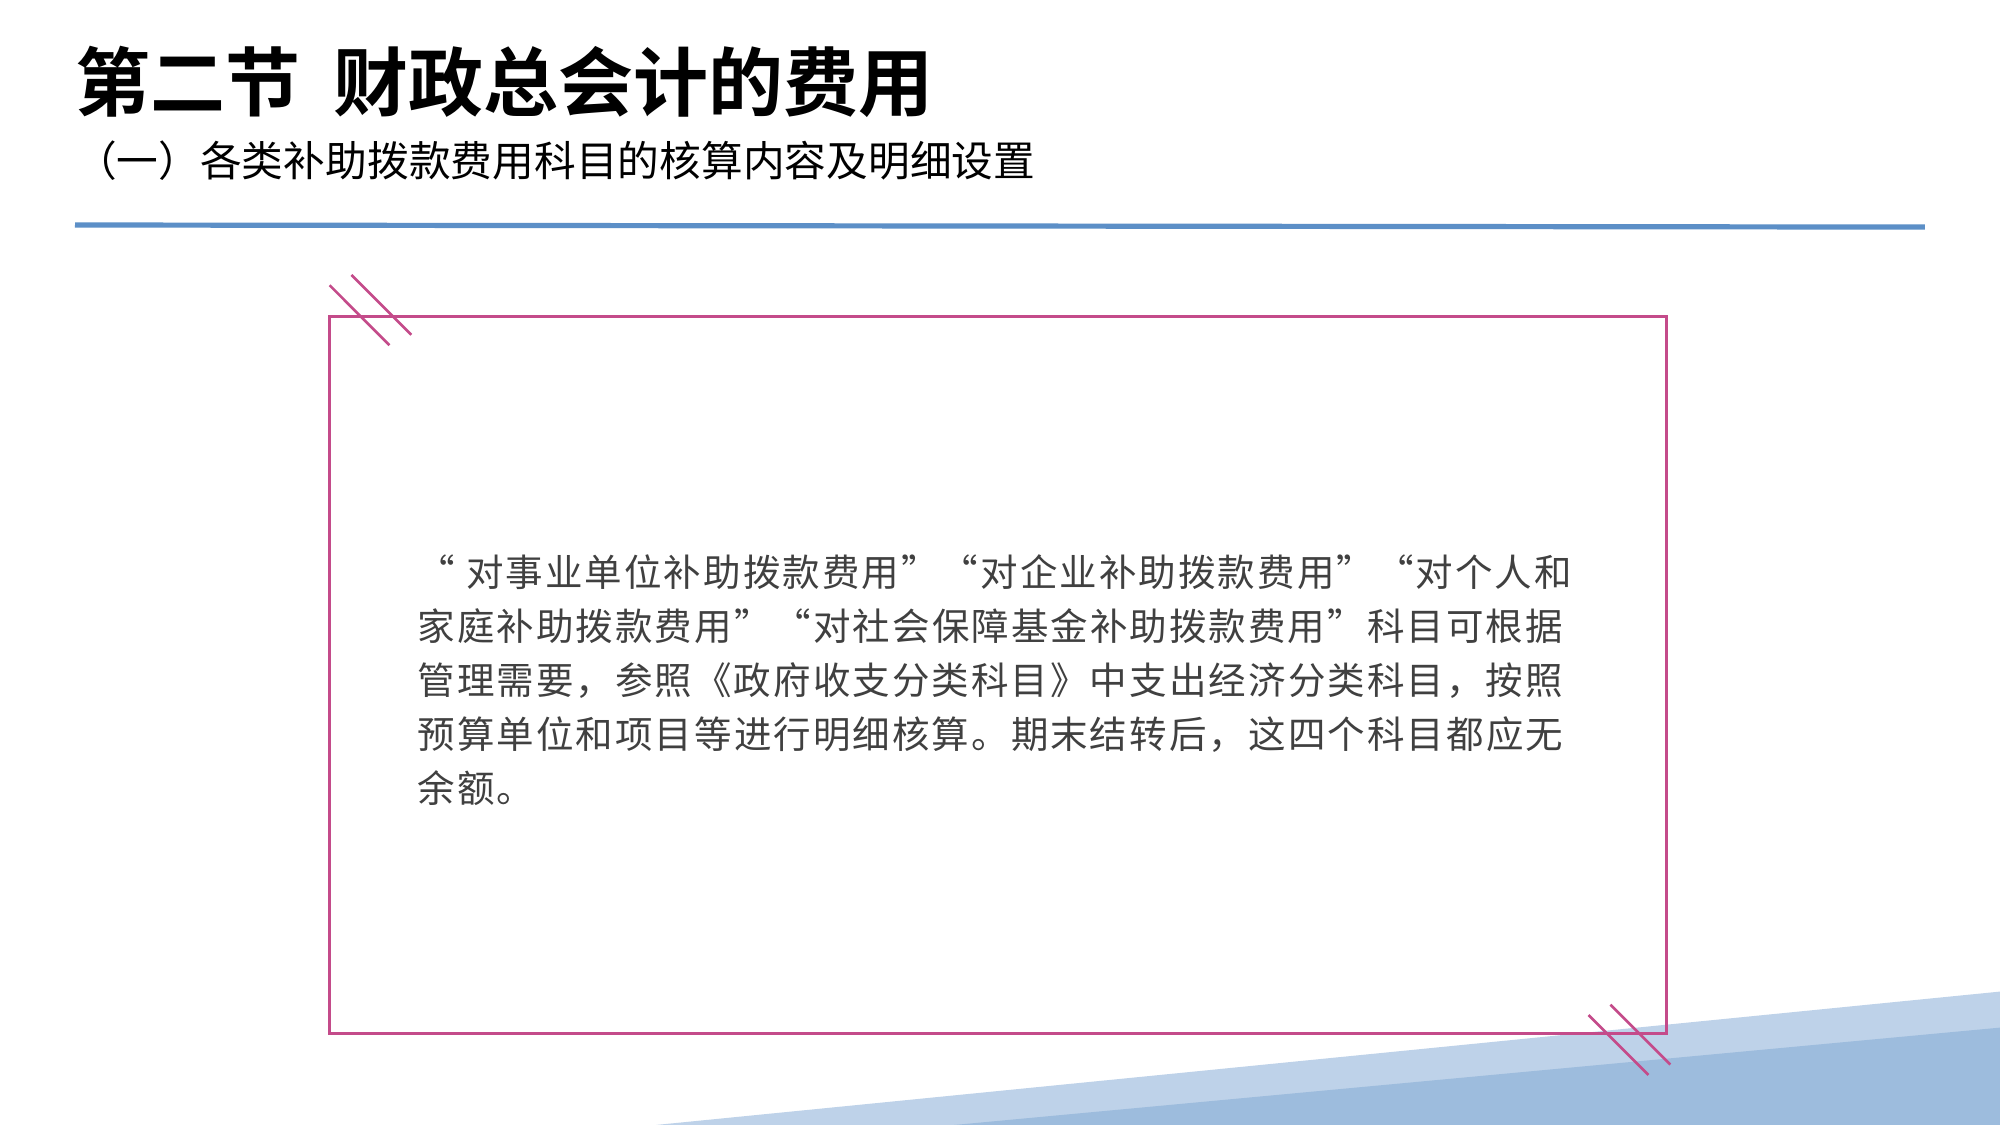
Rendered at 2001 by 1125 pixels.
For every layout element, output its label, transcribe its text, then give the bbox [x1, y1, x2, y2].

text_box “对事业单位补助拨款费用”“对企业补助拨款费用”“对个人和家庭补助拨款费用”“对社会保障基金补助拨款费用”科目可根据管理需要，参照《政府收支分类科目》中支出经济分类科目，按照预算单位和项目等进行明细核算。期末结转后，这四个科目都应无余额。 [407, 388, 1590, 962]
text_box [74, 224, 1925, 228]
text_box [351, 274, 412, 335]
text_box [1588, 1015, 1649, 1075]
text_box [328, 316, 1668, 1034]
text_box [329, 285, 390, 346]
text_box 第二节 财政总会计的费用 [75, 24, 1925, 124]
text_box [656, 991, 2000, 1125]
text_box （一）各类补助拨款费用科目的核算内容及明细设置 [75, 124, 1925, 200]
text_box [1610, 1004, 1671, 1065]
